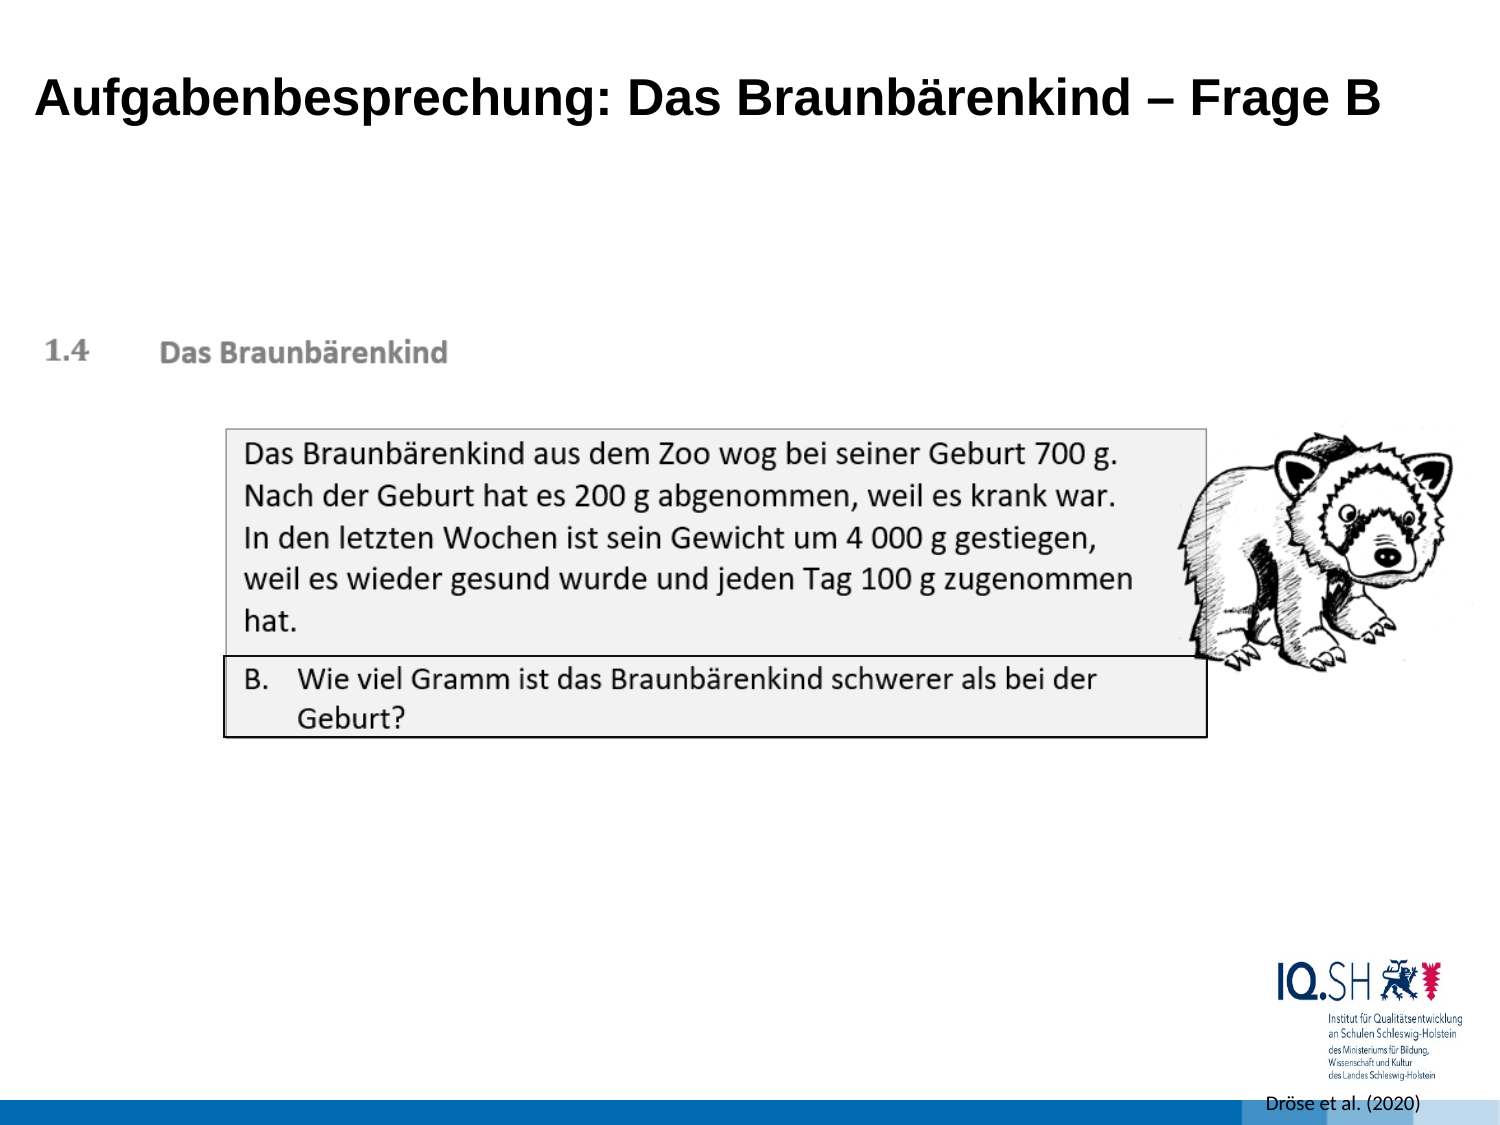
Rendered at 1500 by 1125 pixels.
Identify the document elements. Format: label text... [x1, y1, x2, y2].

picture [37, 325, 1499, 771]
title Aufgabenbesprechung: Das Braunbärenkind – Frage B [17, 54, 1400, 136]
text_box Dröse et al. (2020) [1251, 1084, 1500, 1123]
picture [1278, 959, 1462, 1081]
picture [0, 1100, 1500, 1125]
